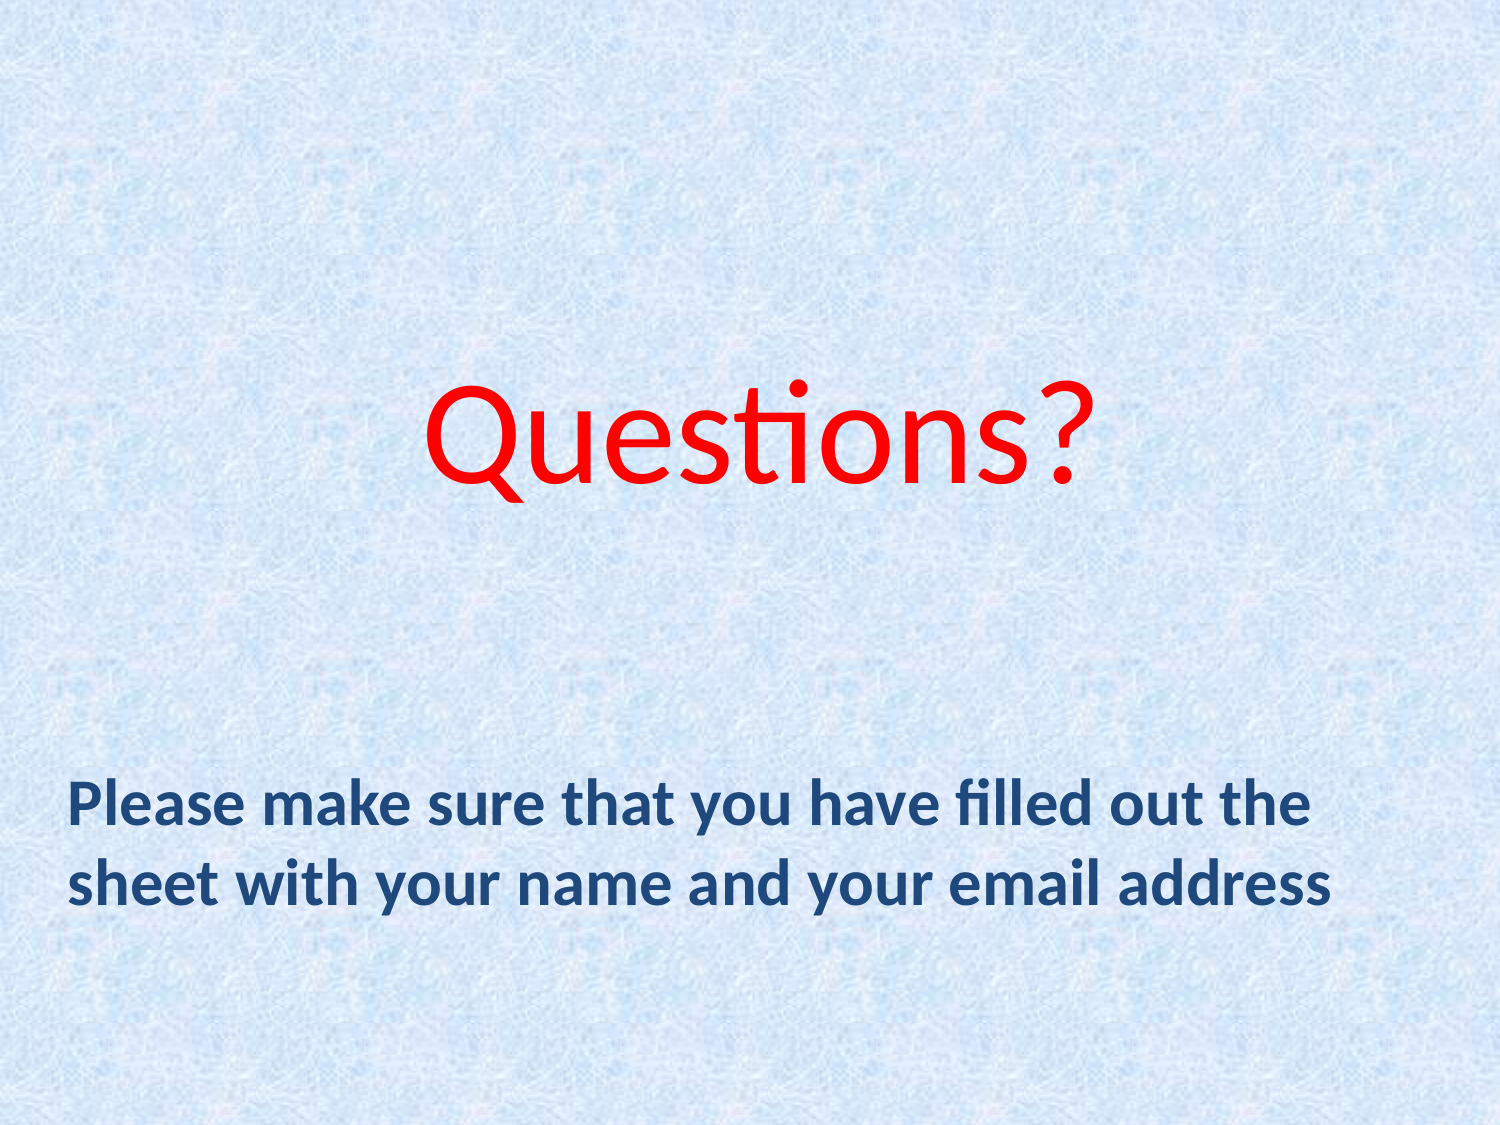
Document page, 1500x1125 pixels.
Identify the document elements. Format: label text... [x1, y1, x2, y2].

picture [0, 0, 1500, 1125]
text_box Please make sure that you have filled out the sheet with your name and your email address [53, 751, 1412, 927]
text_box Questions? [88, 326, 1436, 521]
